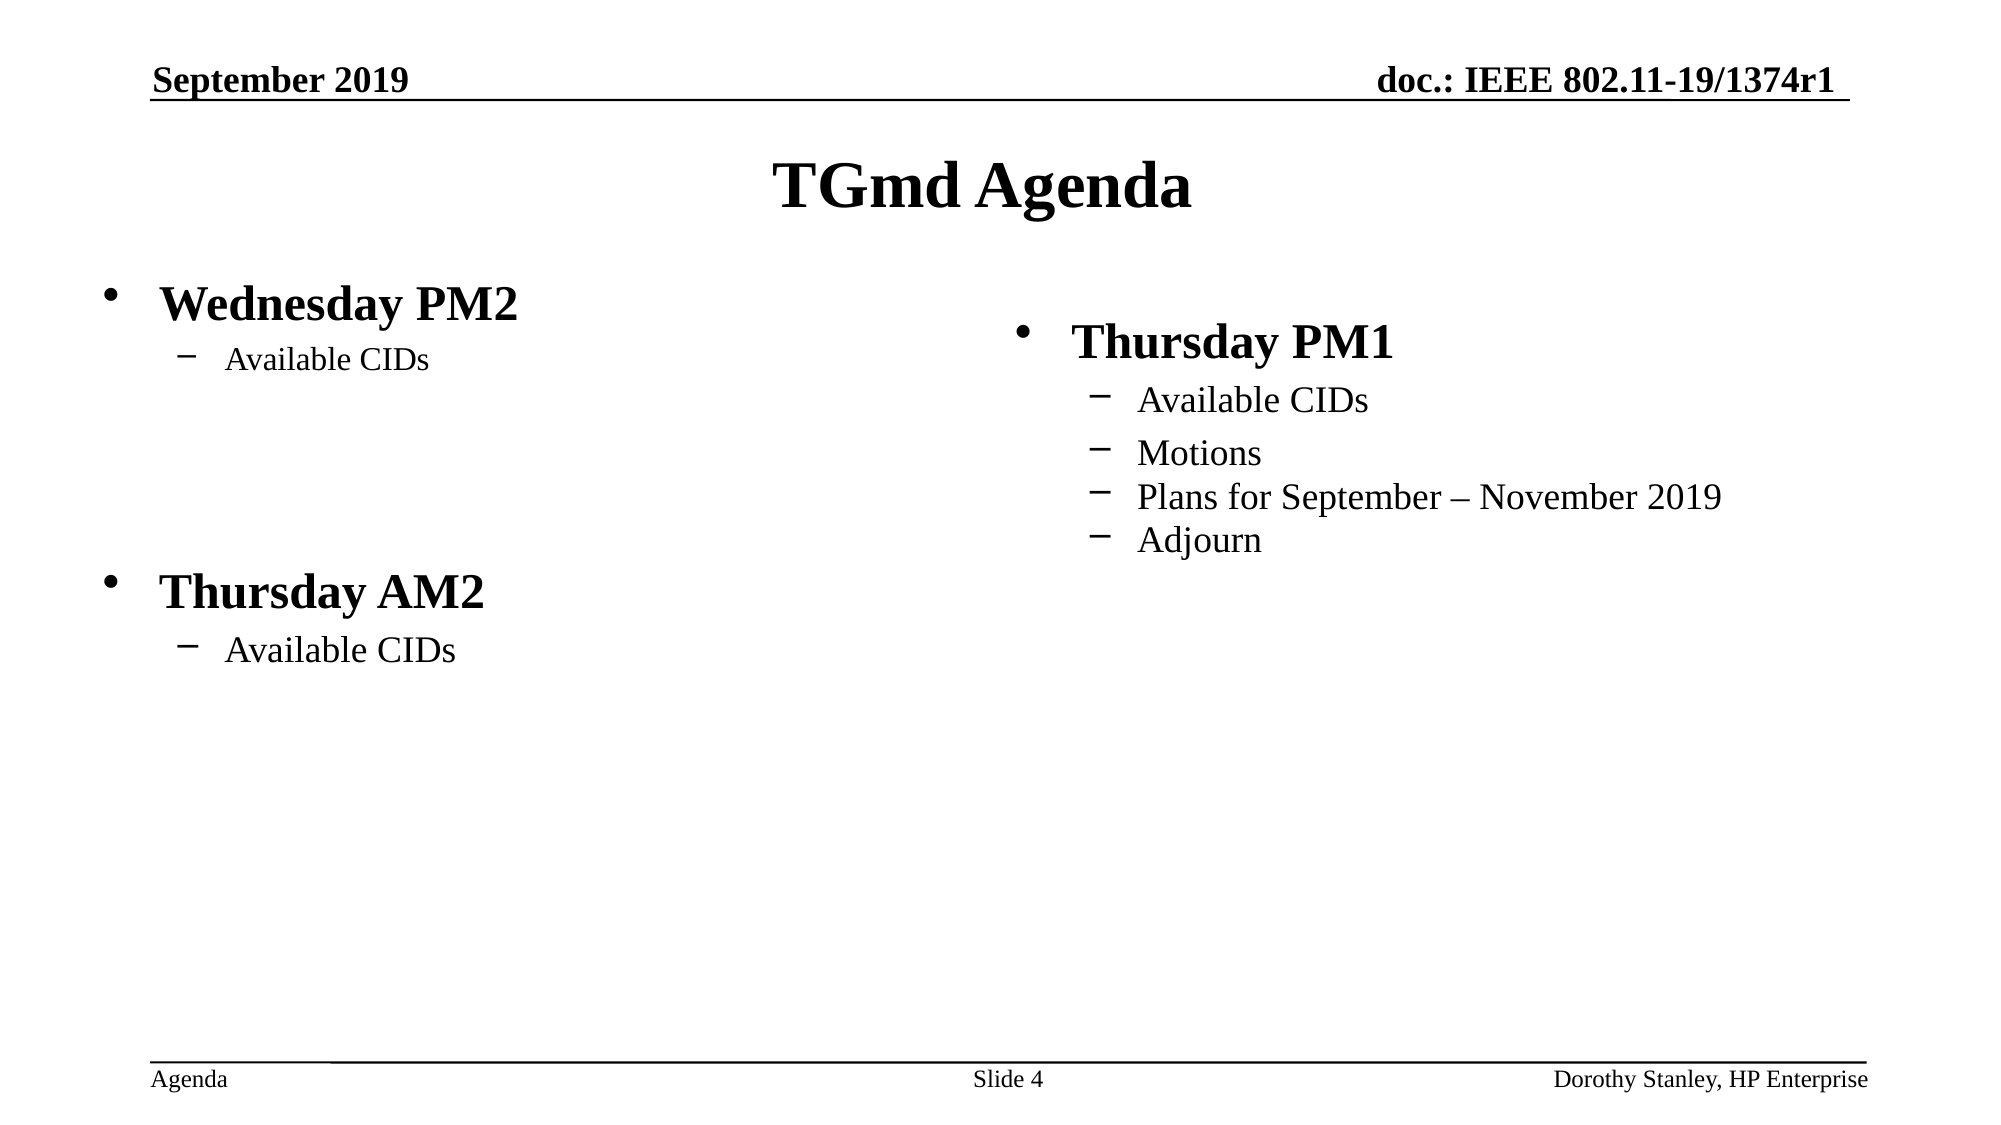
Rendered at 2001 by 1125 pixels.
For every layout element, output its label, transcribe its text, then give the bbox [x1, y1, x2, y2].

text_box Thursday PM1 Available CIDs Motions Plans for September – November 2019 Adjourn [999, 312, 1950, 1000]
text_box Wednesday PM2 Available CIDs [87, 275, 934, 463]
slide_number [152, 54, 567, 100]
footer Dorothy Stanley, HP Enterprise [1549, 1062, 1869, 1093]
title TGmd Agenda [362, 112, 1638, 250]
text_box Thursday AM2 Available CIDs [87, 562, 973, 863]
slide_number Slide 4 [972, 1062, 1044, 1093]
